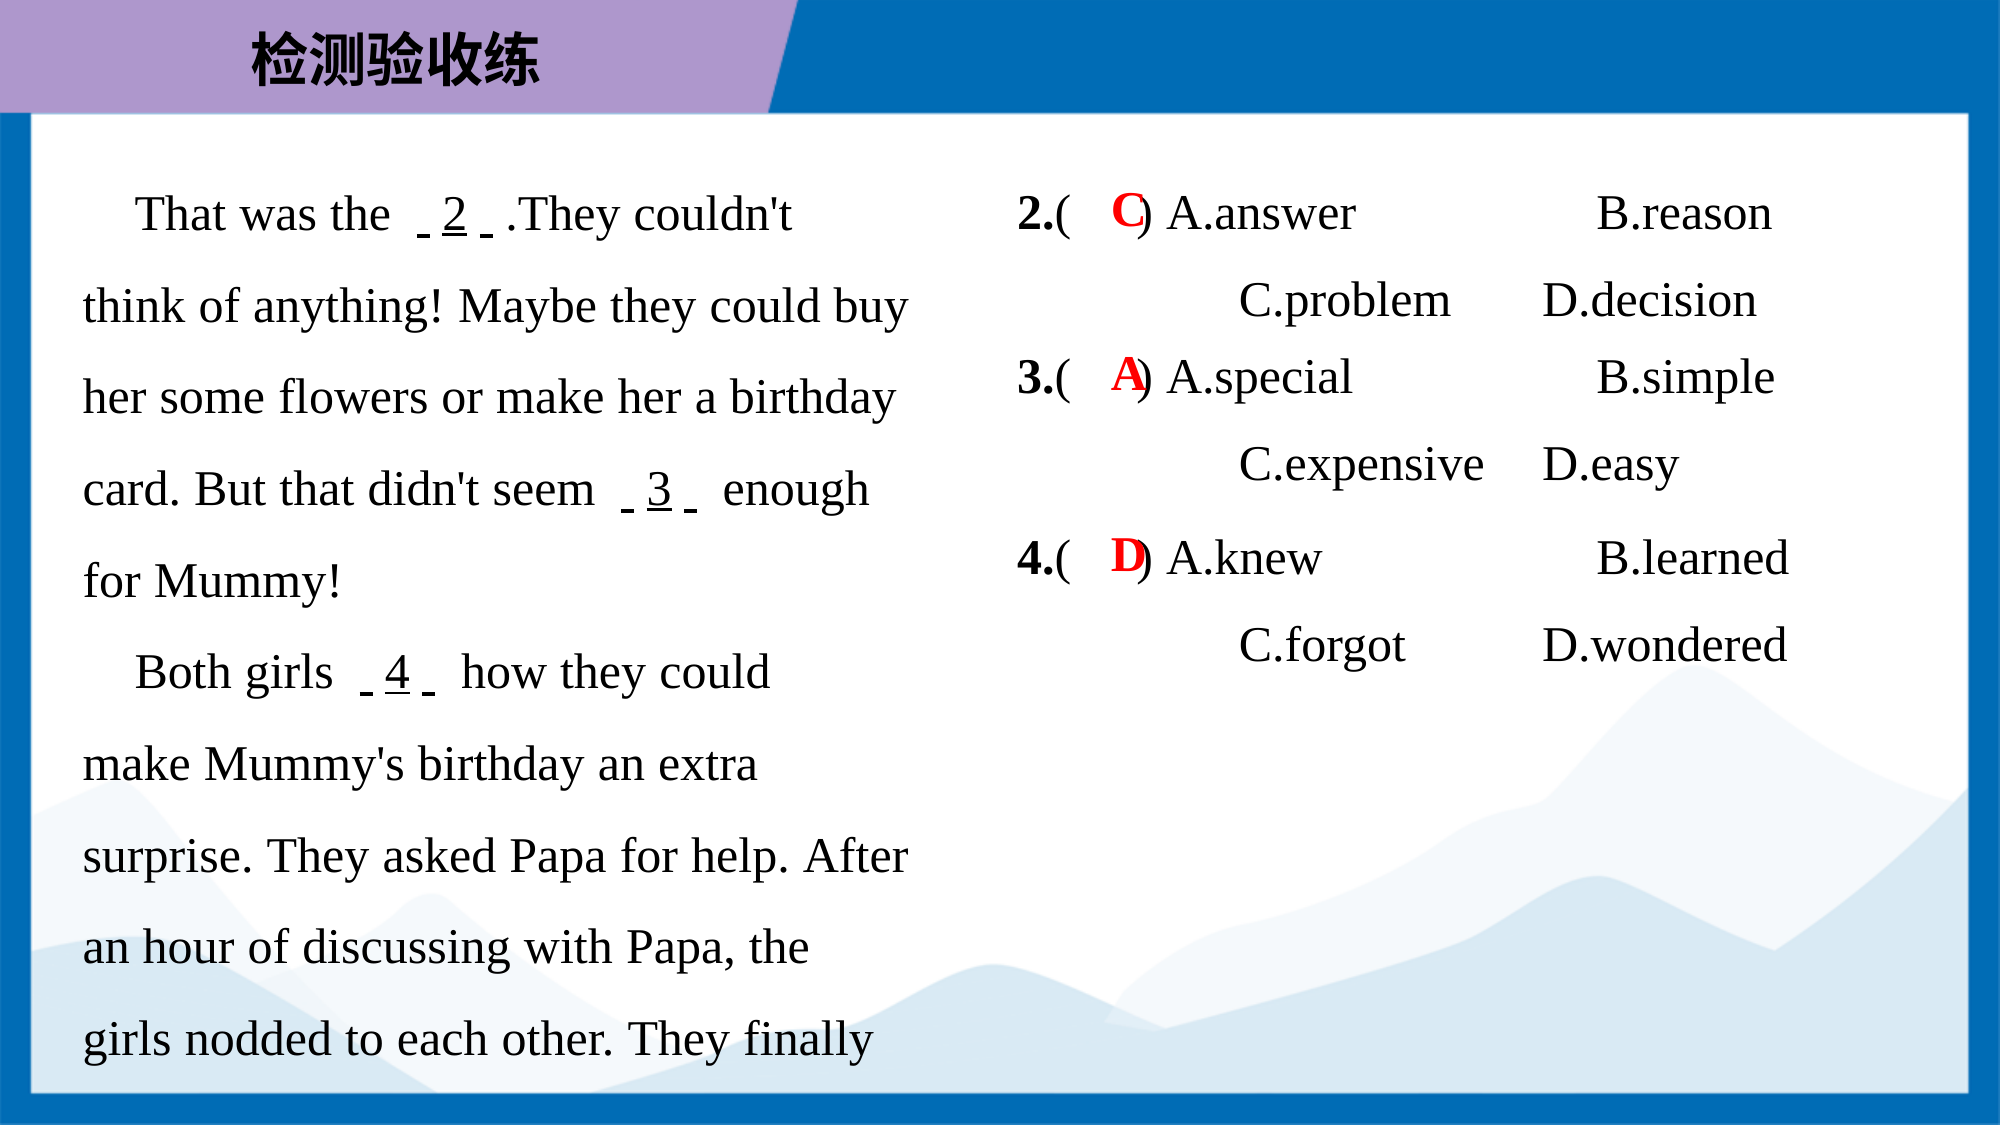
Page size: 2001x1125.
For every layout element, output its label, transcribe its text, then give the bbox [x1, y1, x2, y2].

text_box 3.( ) A.special B.simple C.expensive D.easy [1016, 311, 1919, 482]
text_box D [1092, 494, 1165, 573]
picture [0, 0, 2000, 1125]
text_box C [1092, 149, 1165, 228]
text_box 2.( ) A.answer B.reason C.problem D.decision [1016, 147, 1919, 311]
text_box 4.( ) A.knew B.learned C.forgot D.wondered [1016, 492, 1919, 663]
text_box That was the . .2. ..They couldn't think of anything! Maybe they could buy her some flowers or make her a birthday card. But that didn't seem . .3. . enough for Mummy! Both girls . .4. . how they could make Mummy's birthday an extra surprise. They asked Papa for help. After an hour of discussing with Papa, the girls nodded to each other. They finally [82, 148, 984, 1066]
text_box A [1092, 313, 1165, 392]
